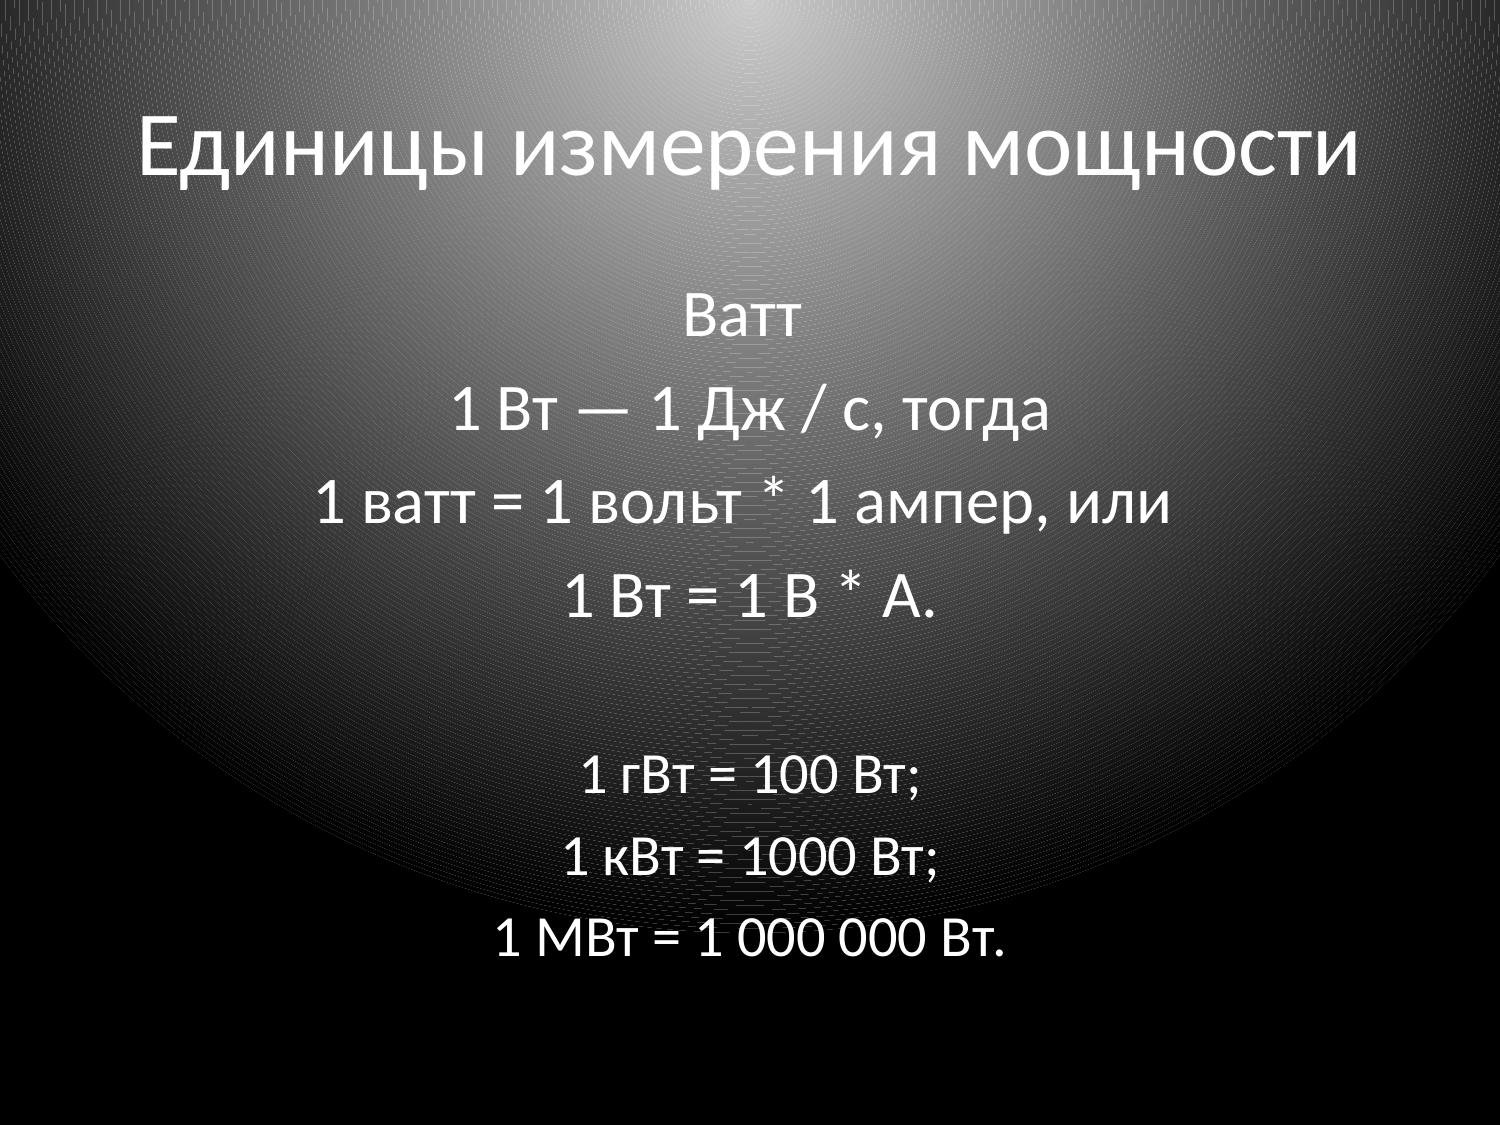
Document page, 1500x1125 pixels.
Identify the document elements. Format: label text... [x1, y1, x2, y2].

title Единицы измерения мощности [75, 45, 1425, 233]
list Ватт 1 Вт — 1 Дж / с, тогда 1 ватт = 1 вольт * 1 ампер, или 1 Вт = 1 В * А. 1 гВт = 100 Вт; 1 кВт = 1000 Вт; 1 МВт = 1 000 000 Вт. [75, 262, 1425, 1005]
